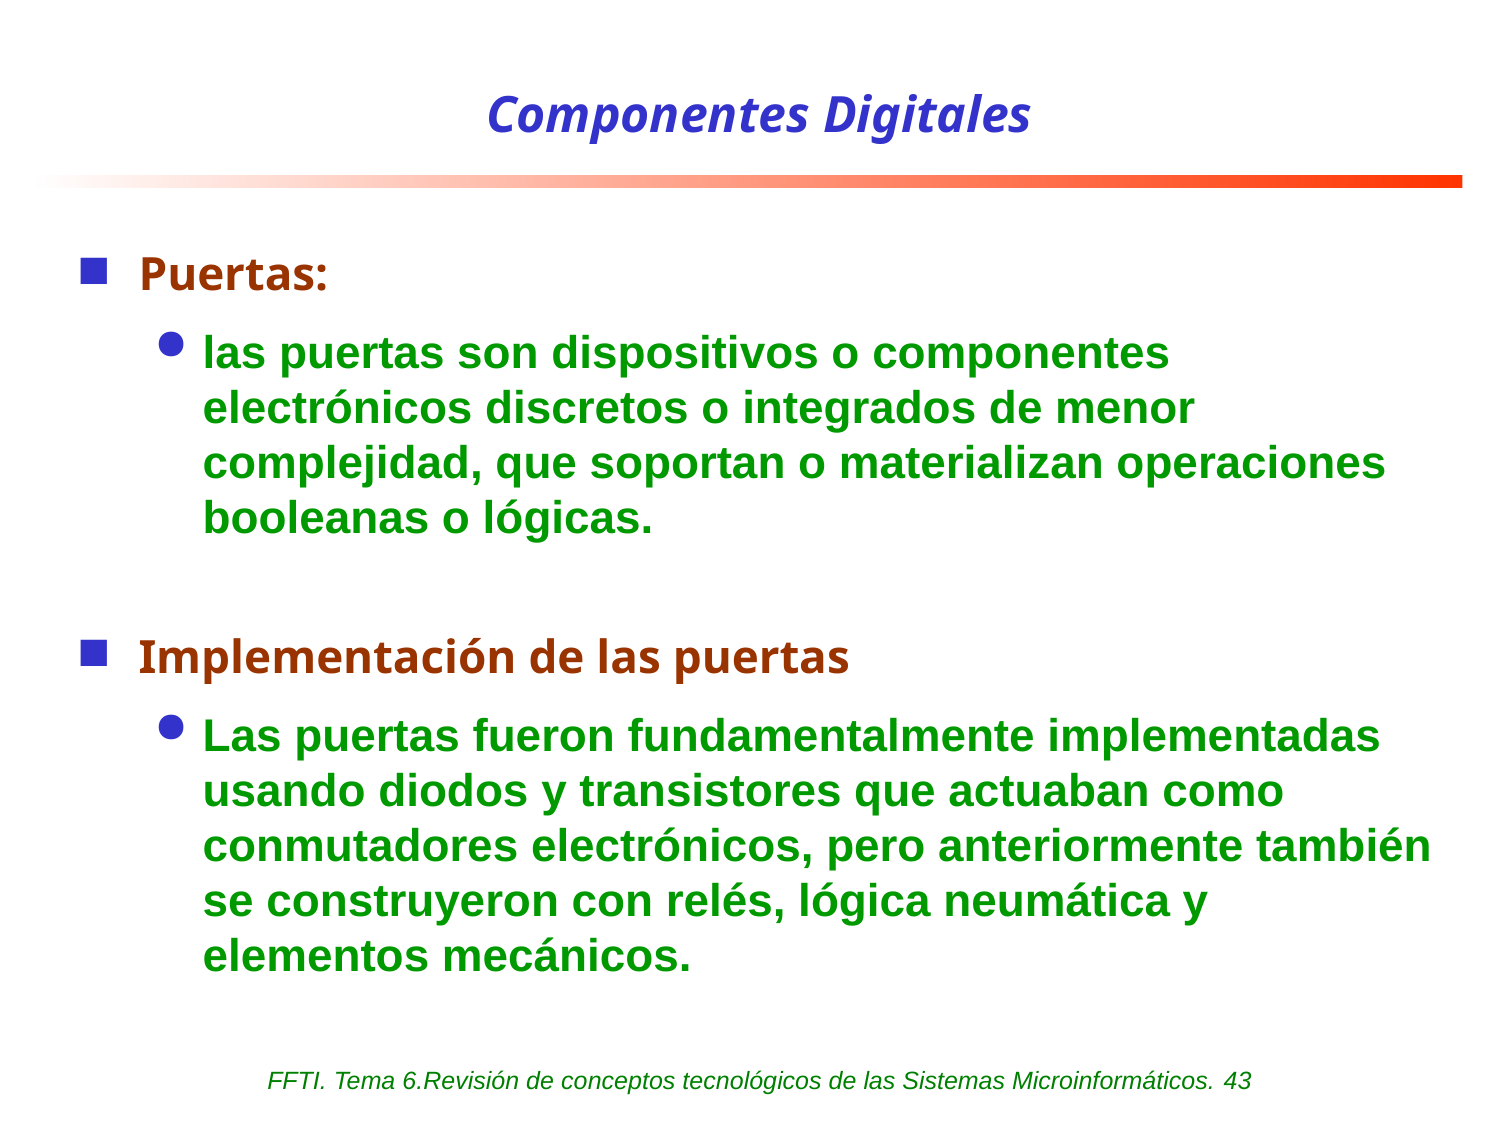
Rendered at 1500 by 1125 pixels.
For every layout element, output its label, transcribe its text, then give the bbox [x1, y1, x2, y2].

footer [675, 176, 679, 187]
footer FFTI. Tema 6.Revisión de conceptos tecnológicos de las Sistemas Microinformáticos. 43 [68, 1056, 1451, 1103]
table_cell 1 [843, 176, 847, 187]
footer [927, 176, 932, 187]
list Puertas: las puertas son dispositivos o componentes electrónicos discretos o integrados de menor complejidad, que soportan o materializan operaciones booleanas o lógicas. Implementación de las puertas Las puertas fueron fundamentalmente implementadas usando diodos y transistores que actuaban como conmutadores electrónicos, pero anteriormente también se construyeron con relés, lógica neumática y elementos mecánicos. [68, 237, 1451, 1013]
title Componentes Digitales [68, 49, 1451, 176]
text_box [759, 176, 763, 187]
